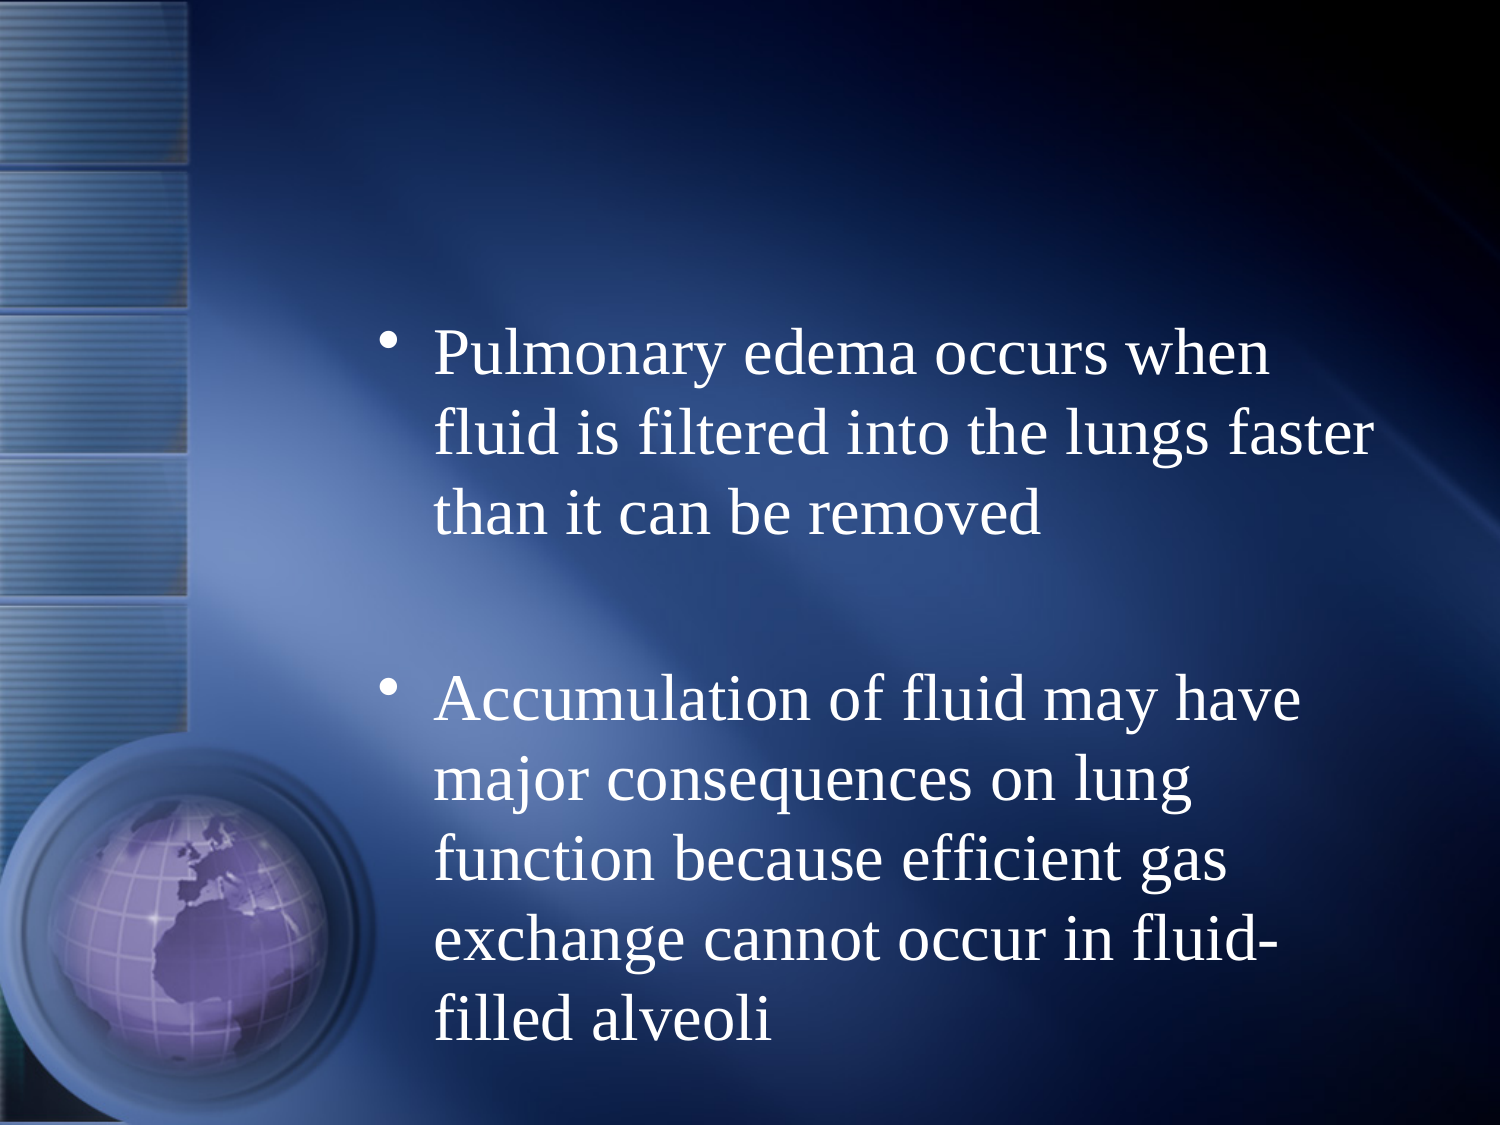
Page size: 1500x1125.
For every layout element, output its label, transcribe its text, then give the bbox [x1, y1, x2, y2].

picture [0, 0, 1500, 1125]
list Pulmonary edema occurs when fluid is filtered into the lungs faster than it can be removed Accumulation of fluid may have major consequences on lung function because efficient gas exchange cannot occur in fluid-filled alveoli [362, 299, 1401, 1001]
